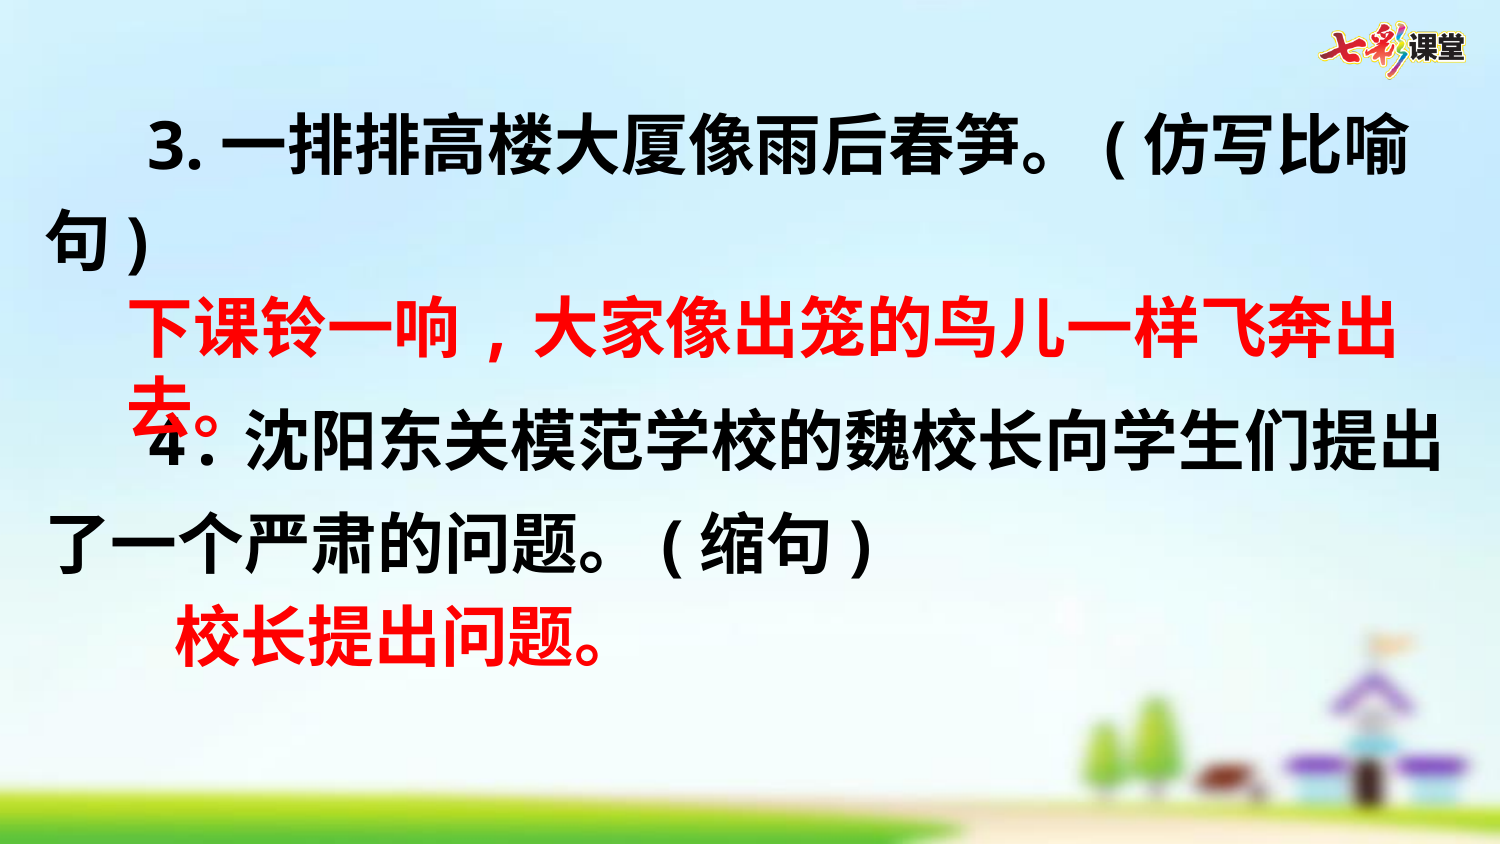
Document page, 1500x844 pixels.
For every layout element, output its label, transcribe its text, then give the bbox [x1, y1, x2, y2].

text_box 下课铃一响,大家像出笼的鸟儿一样飞奔出去。 [112, 278, 1465, 454]
picture [0, 0, 1500, 844]
text_box 3.一排排高楼大厦像雨后春笋。(仿写比喻句) 4.沈阳东关模范学校的魏校长向学生们提出了一个严肃的问题。(缩句) [29, 79, 1465, 590]
text_box 校长提出问题。 [159, 587, 963, 682]
